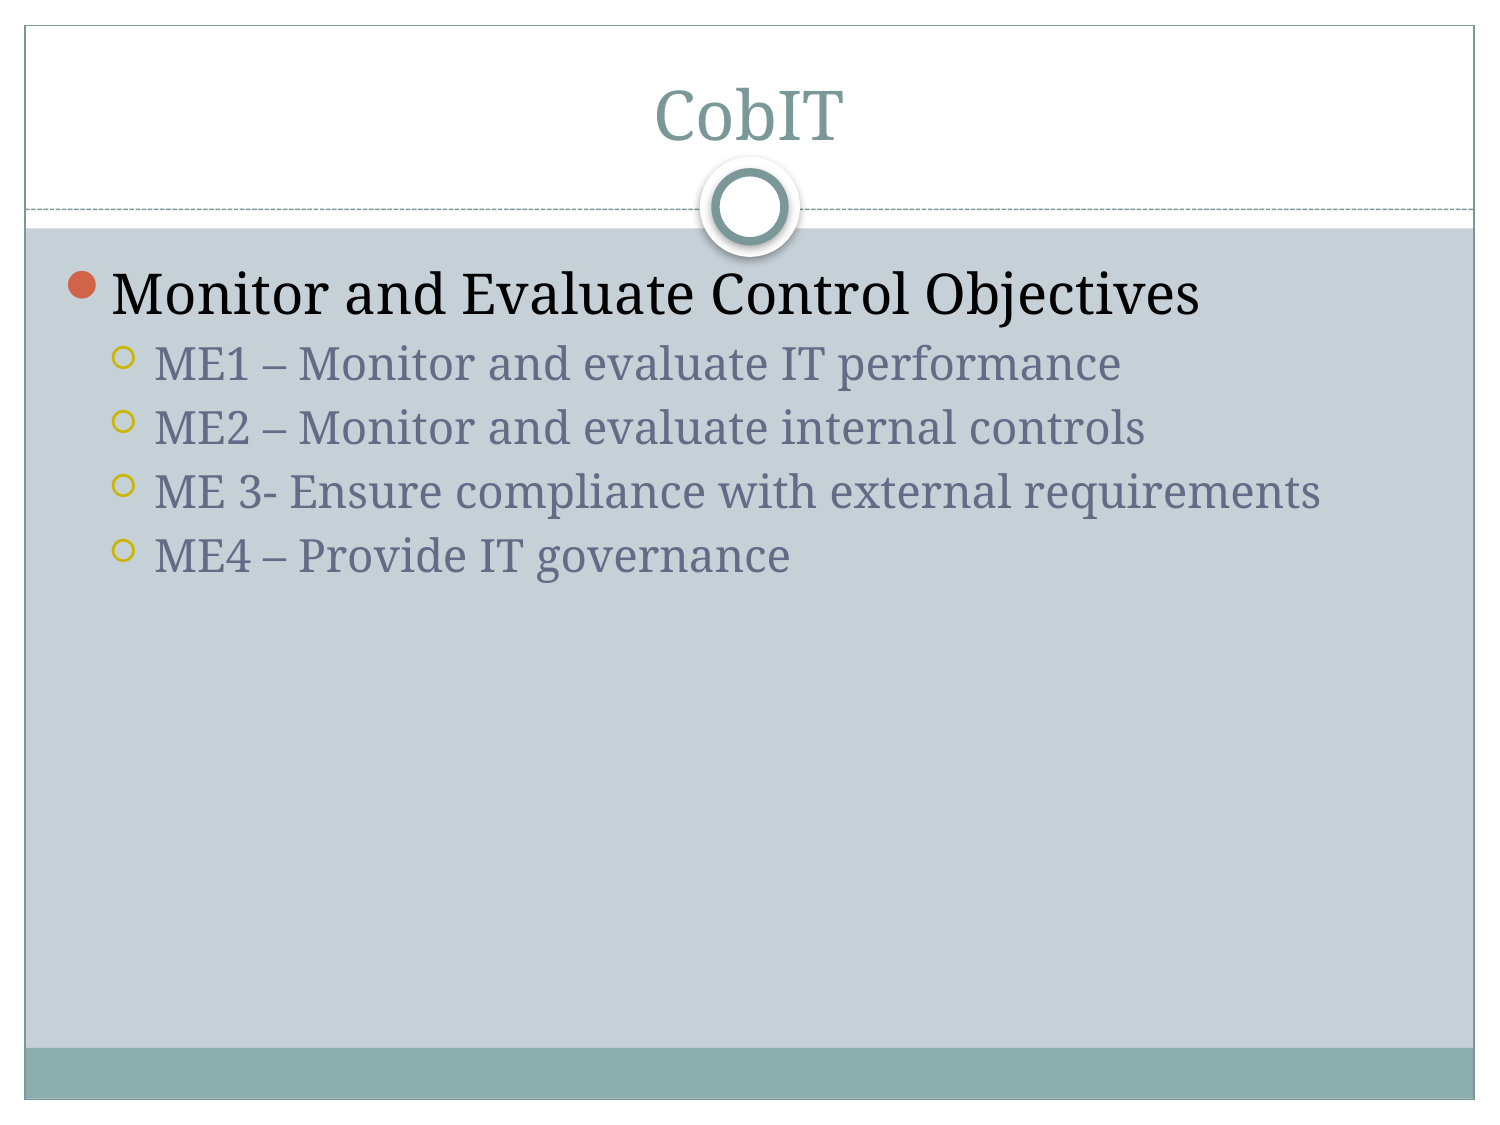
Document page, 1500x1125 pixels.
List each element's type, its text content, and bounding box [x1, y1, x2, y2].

title CobIT [49, 37, 1450, 162]
list Monitor and Evaluate Control Objectives ME1 – Monitor and evaluate IT performance ME2 – Monitor and evaluate internal controls ME 3- Ensure compliance with external requirements ME4 – Provide IT governance [49, 250, 1445, 1001]
